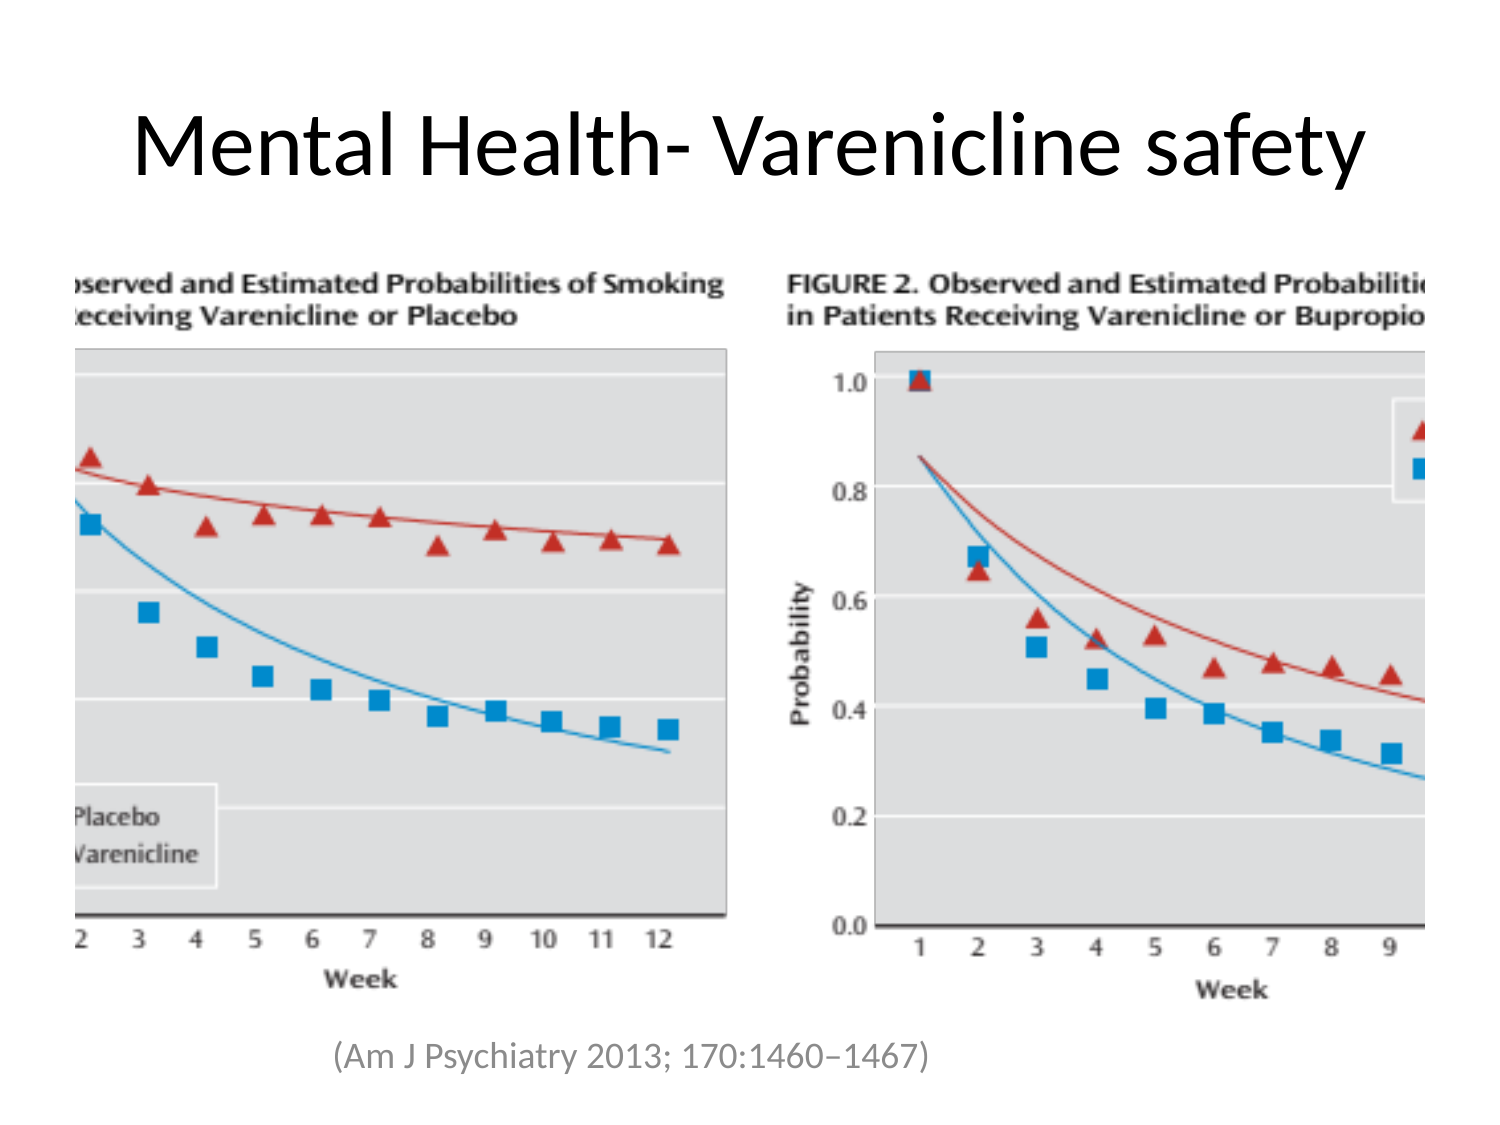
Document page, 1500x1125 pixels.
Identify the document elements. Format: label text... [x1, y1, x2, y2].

footer (Am J Psychiatry 2013; 170:1460–1467) [275, 1014, 988, 1103]
title Mental Health- Varenicline safety [75, 45, 1425, 233]
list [74, 262, 1426, 1006]
